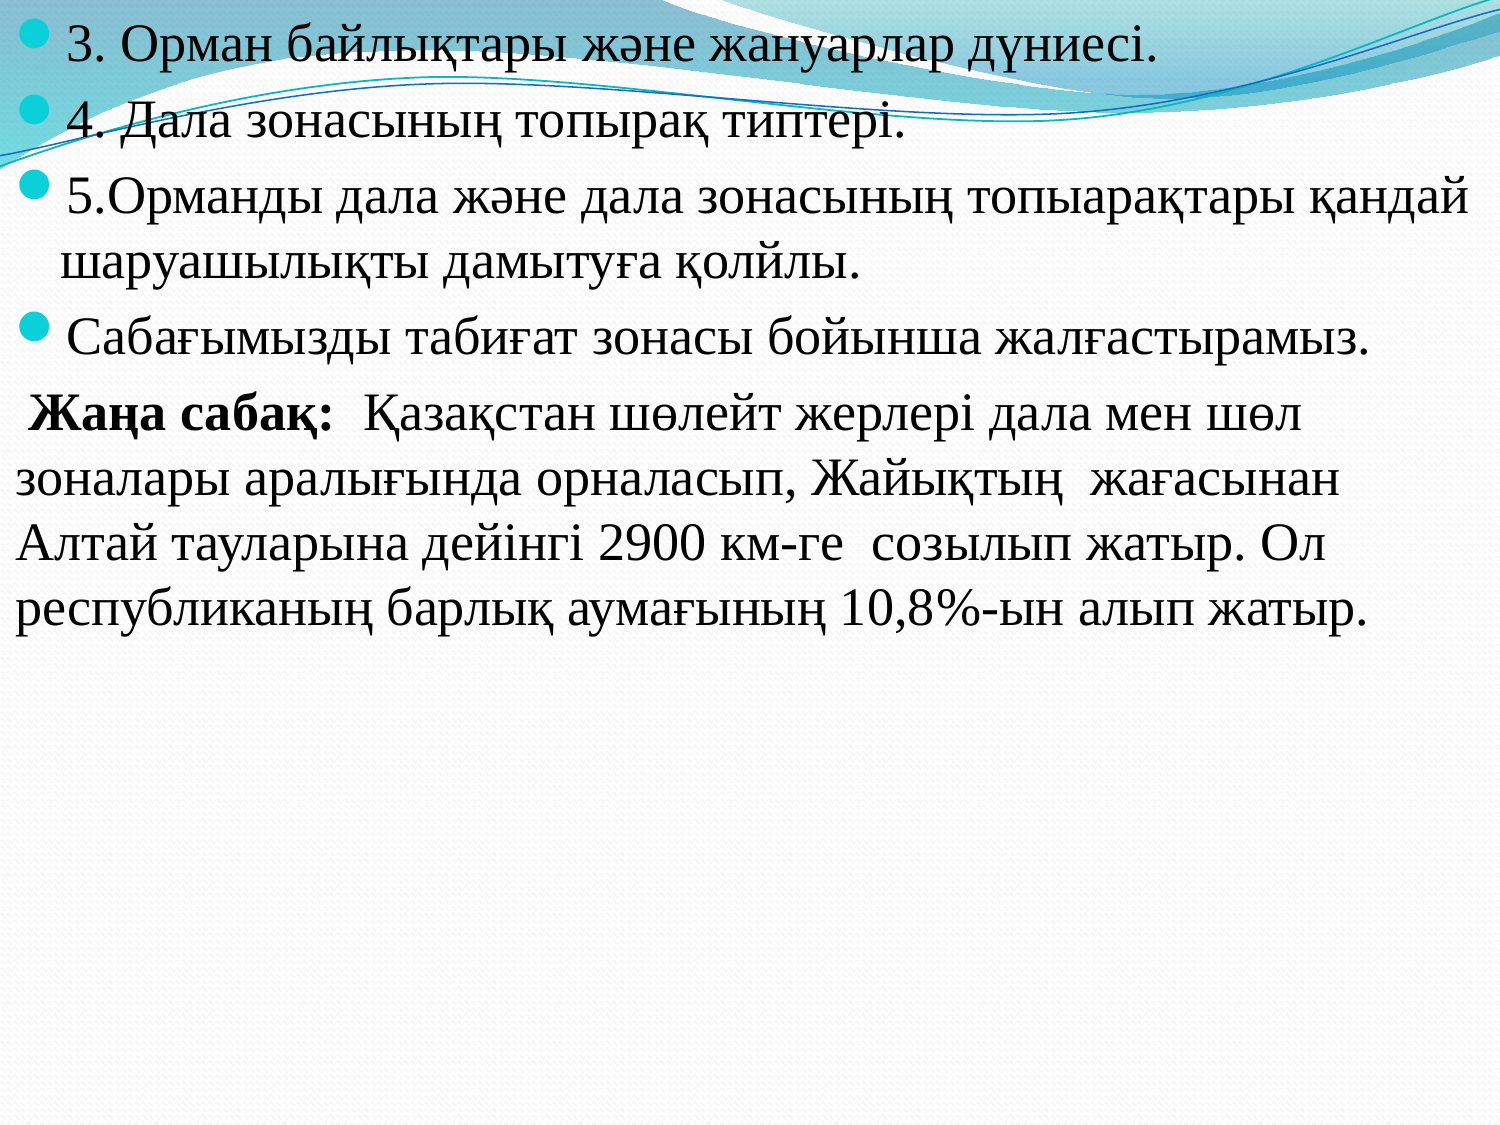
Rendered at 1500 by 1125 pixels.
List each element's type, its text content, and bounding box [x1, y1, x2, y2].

list 3. Орман байлықтары және жануарлар дүниесі. 4. Дала зонасының топырақ типтері. 5.Орманды дала және дала зонасының топыарақтары қандай шаруашылықты дамытуға қолйлы. Сабағымызды табиғат зонасы бойынша жалғастырамыз. Жаңа сабақ: Қазақстан шөлейт жерлері дала мен шөл зоналары аралығында орналасып, Жайықтың жағасынан Алтай тауларына дейінгі 2900 км-ге созылып жатыр. Ол республиканың барлық аумағының 10,8%-ын алып жатыр. [0, 0, 1500, 1125]
